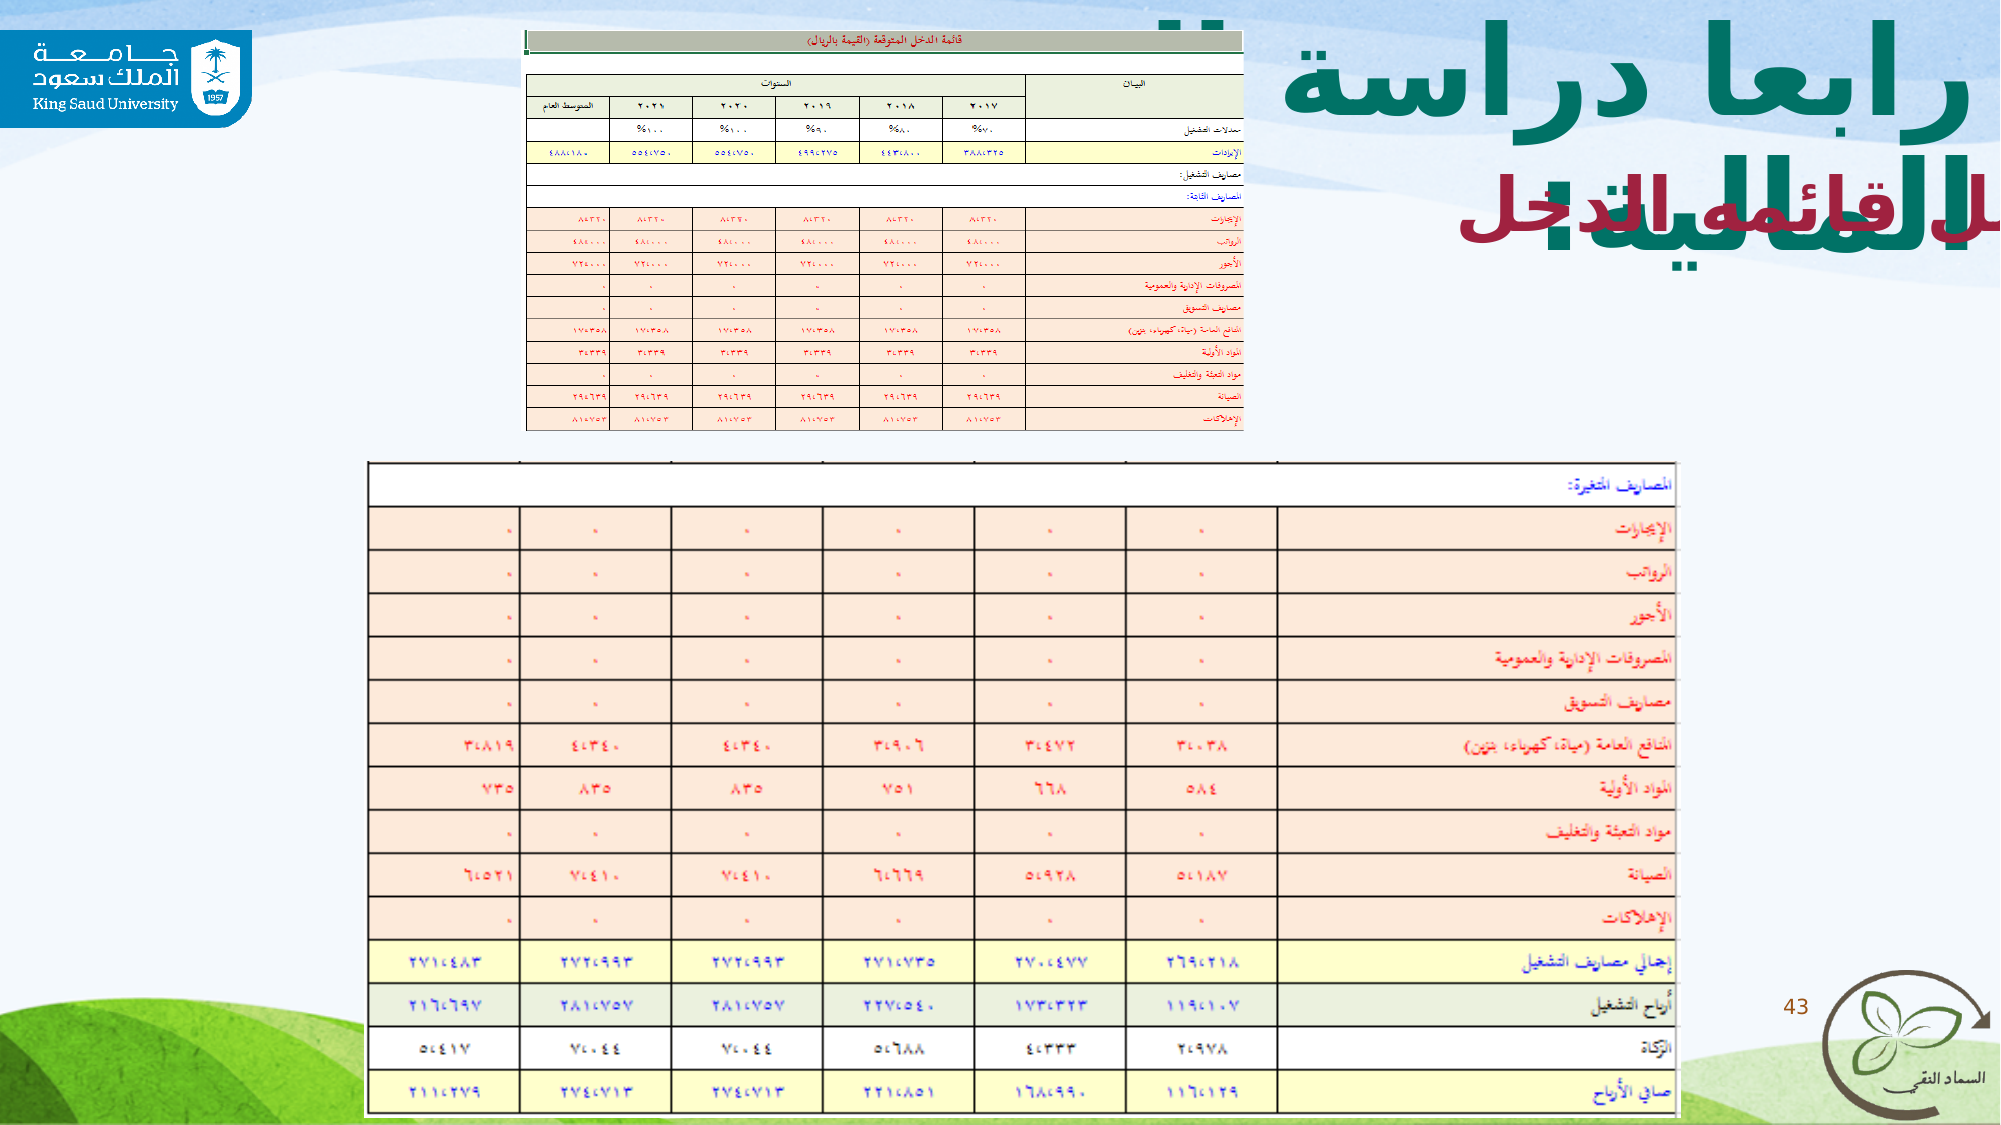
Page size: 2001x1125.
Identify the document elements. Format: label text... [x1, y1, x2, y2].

slide_number 43 [1699, 987, 1816, 1025]
text_box رابعا دراسة الجدوى المالية: [401, 0, 1994, 328]
text_box تحليل قائمه الدخل [1440, 149, 2000, 254]
picture [0, 0, 2001, 1125]
picture [192, 41, 239, 115]
picture [55, 75, 60, 86]
